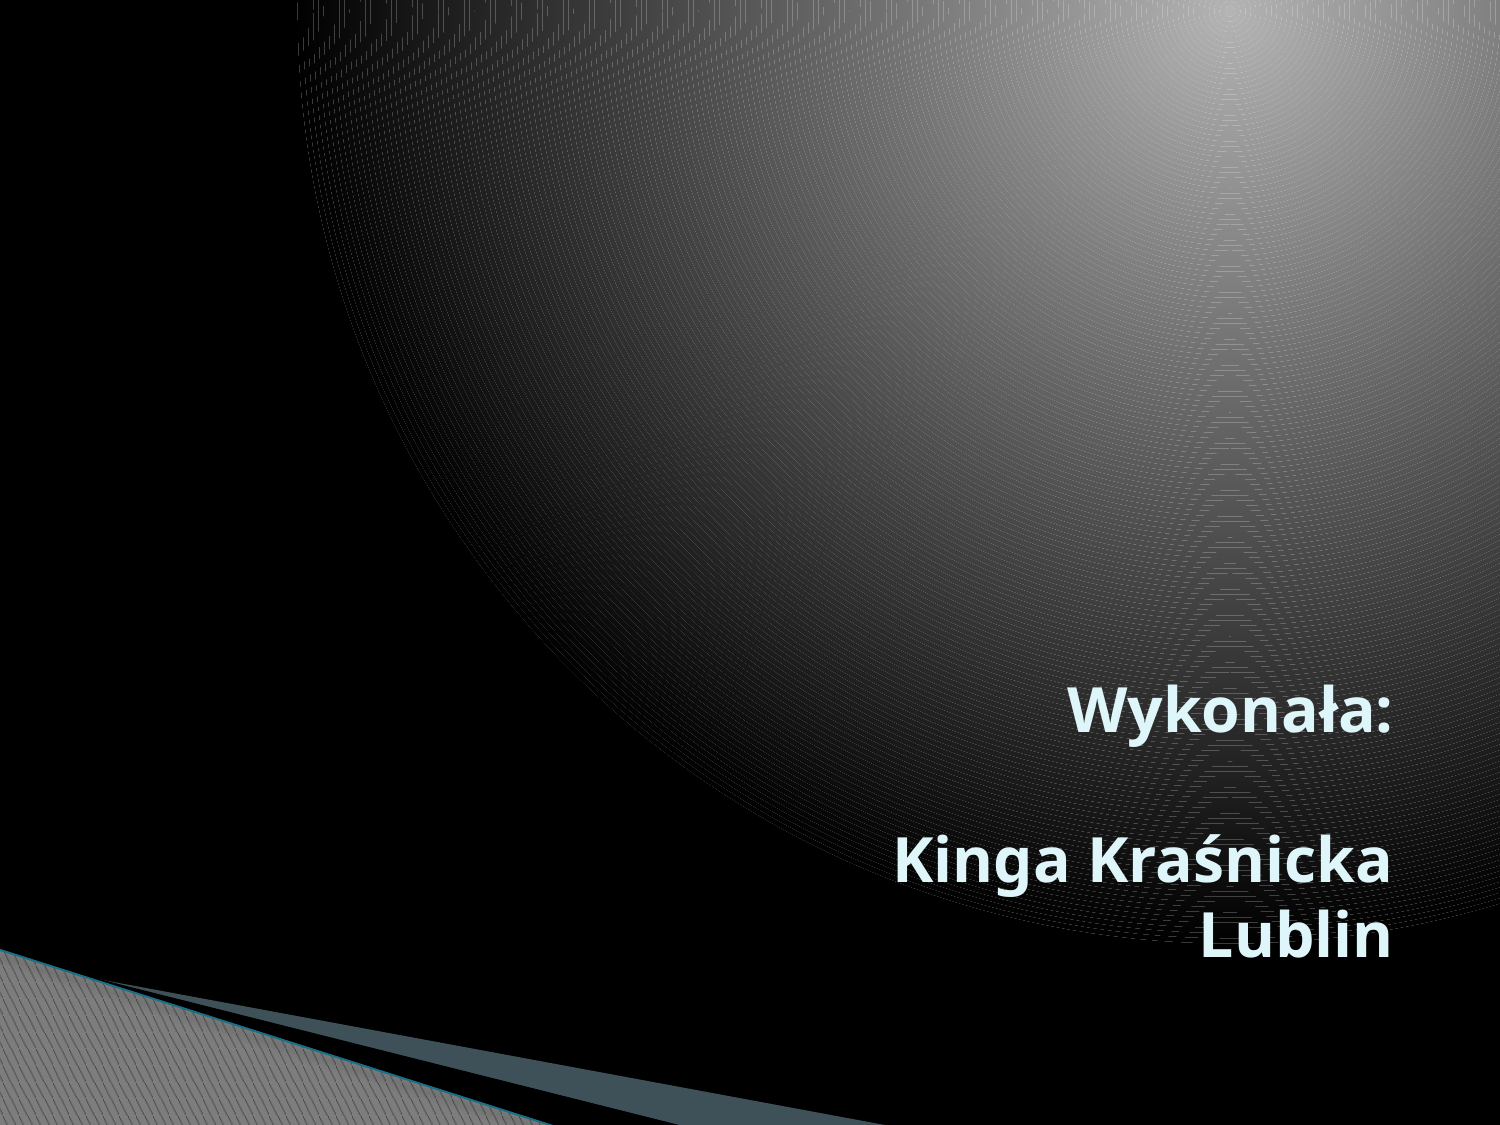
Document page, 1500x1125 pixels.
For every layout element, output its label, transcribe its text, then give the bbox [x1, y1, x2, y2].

title Wykonała: Kinga Kraśnicka Lublin [58, 726, 1409, 914]
picture [0, 952, 543, 1125]
